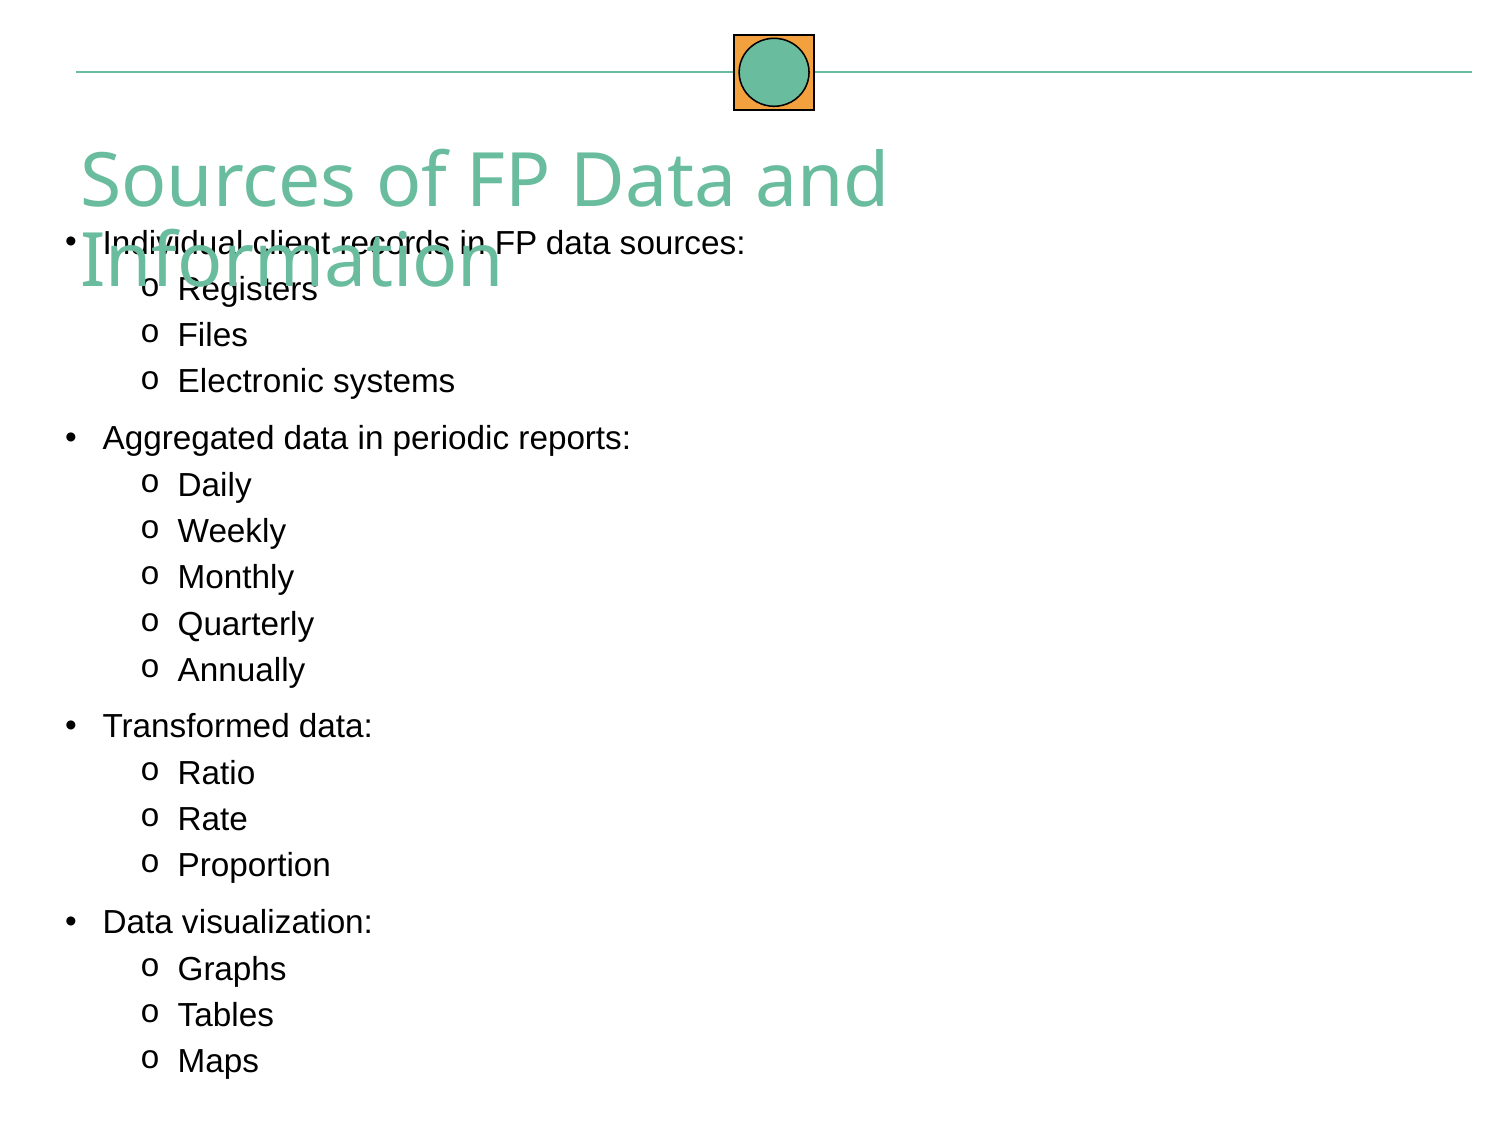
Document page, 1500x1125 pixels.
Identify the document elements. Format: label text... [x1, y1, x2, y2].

list Individual client records in FP data sources: Registers Files Electronic systems Aggregated data in periodic reports: Daily Weekly Monthly Quarterly Annually Transformed data: Ratio Rate Proportion Data visualization: Graphs Tables Maps [50, 218, 1411, 643]
list Sources of FP Data and Information [65, 133, 1325, 272]
